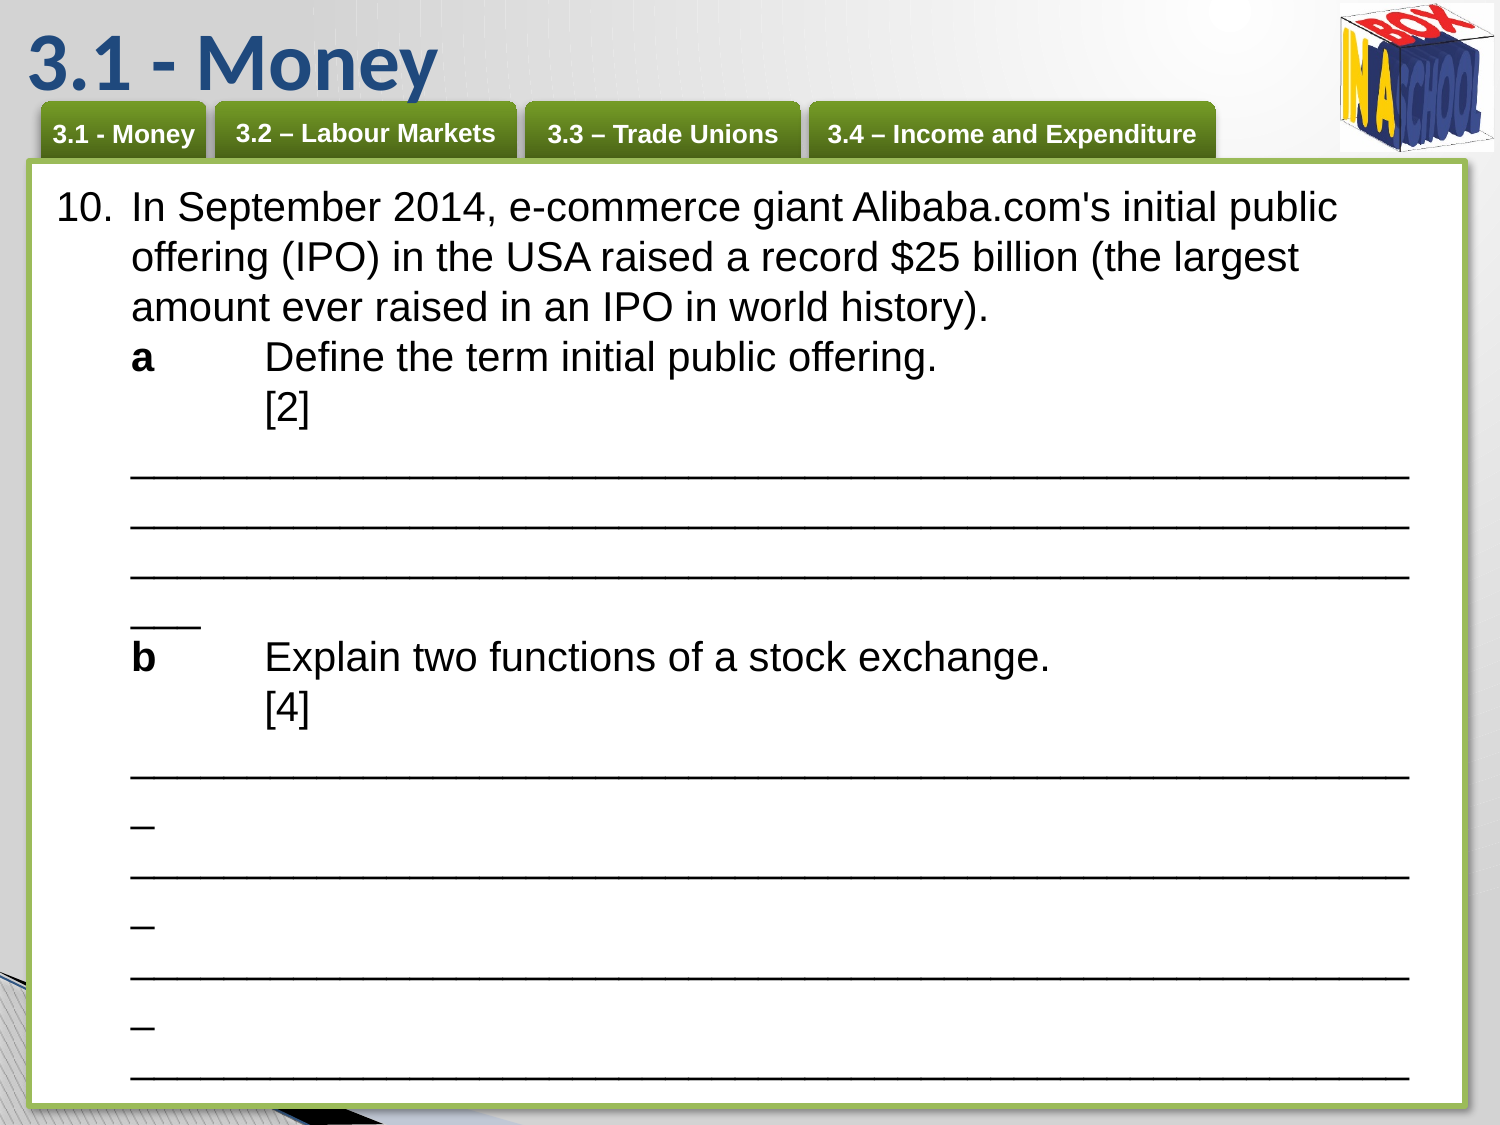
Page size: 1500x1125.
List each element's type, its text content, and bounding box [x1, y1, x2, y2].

text_box In September 2014, e-commerce giant Alibaba.com's initial public offering (IPO) in the USA raised a record $25 billion (the largest amount ever raised in an IPO in world history). a Define the term initial public offering. [2] ________________________________________________________________________________________________________________________________________________________________________ b Explain two functions of a stock exchange. [4] ________________________________________________________ ________________________________________________________ ________________________________________________________ ________________________________________________________ c Comment on why Alibaba.com might have decided to float its shares on the stock exchange in the USA. [4] ________________________________________________________ ________________________________________________________ ________________________________________________________ ________________________________________________________ [41, 172, 1447, 1125]
title 3.1 - Money [11, 11, 1465, 102]
picture [1340, 3, 1495, 152]
